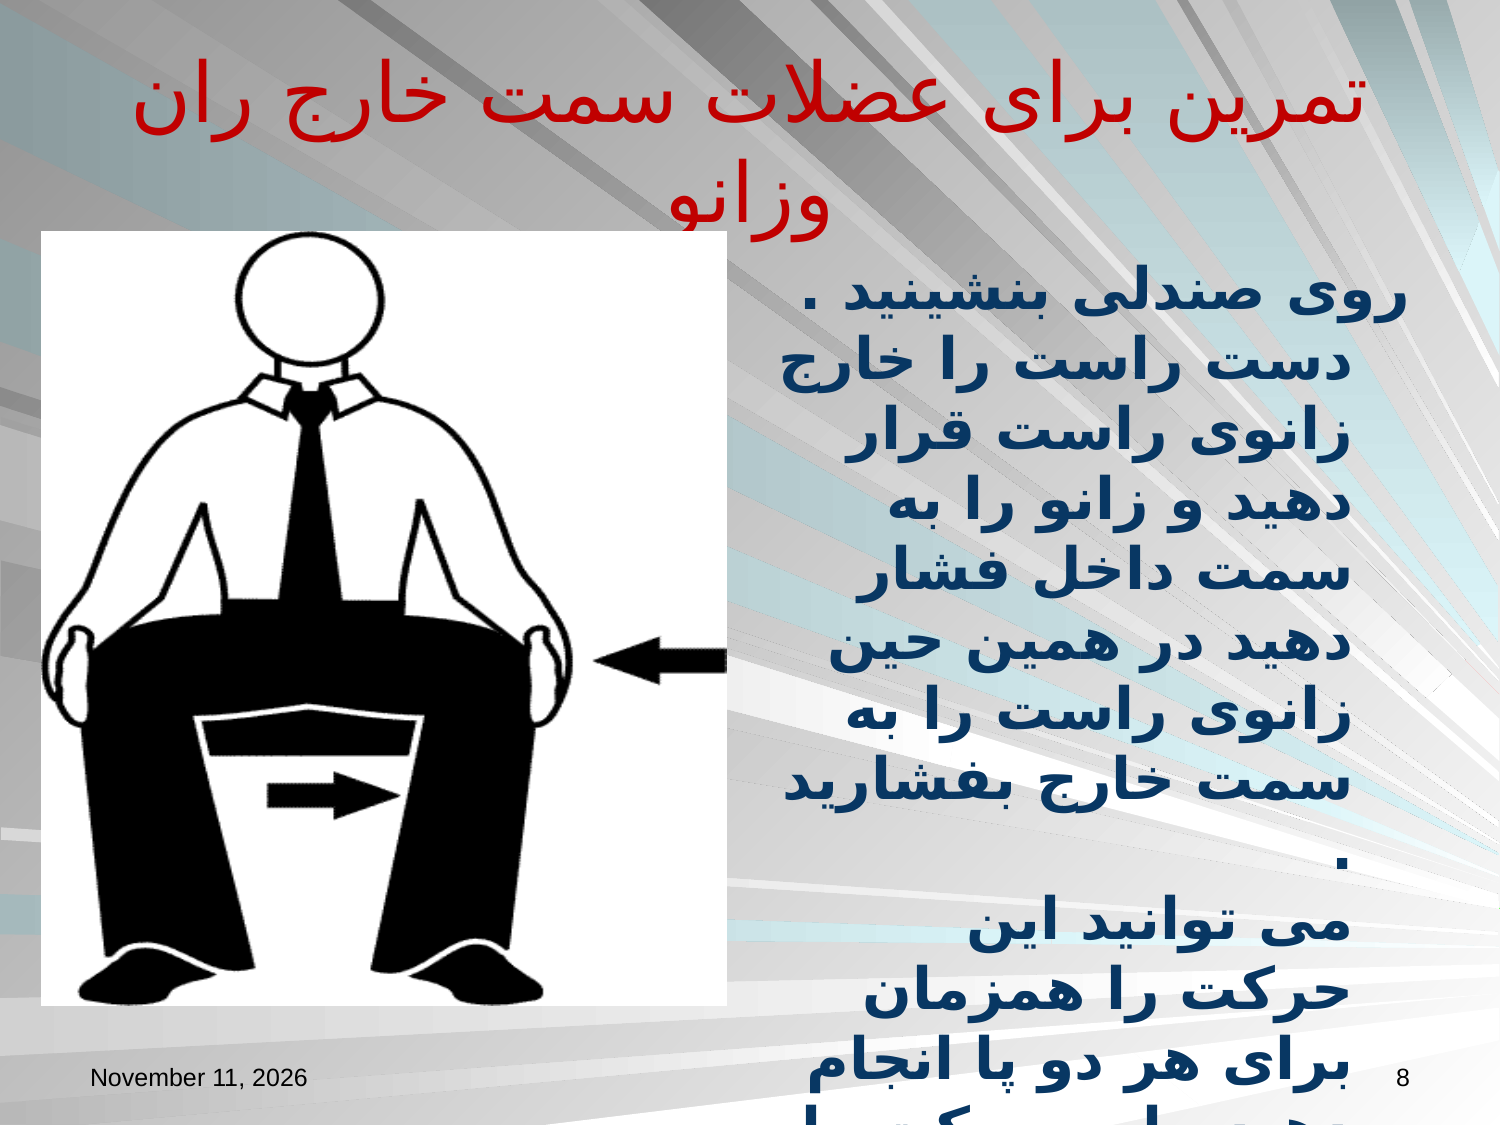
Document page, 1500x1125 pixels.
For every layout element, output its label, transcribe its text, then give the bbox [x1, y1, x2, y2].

slide_number 8 [1074, 1023, 1426, 1100]
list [41, 231, 727, 1006]
list روی صندلی بنشینید . دست راست را خارج زانوی راست قرار دهید و زانو را به سمت داخل فشار دهید در همین حین زانوی راست را به سمت خارج بفشارید . می توانید این حرکت را همزمان برای هر دو پا انجام دهید . این حرکت را ادامه دهید تا عضلاتتان خسته شود . [762, 243, 1426, 1006]
title تمرین برای عضلات سمت خارج ران وزانو [74, 45, 1426, 234]
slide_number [74, 1023, 426, 1100]
